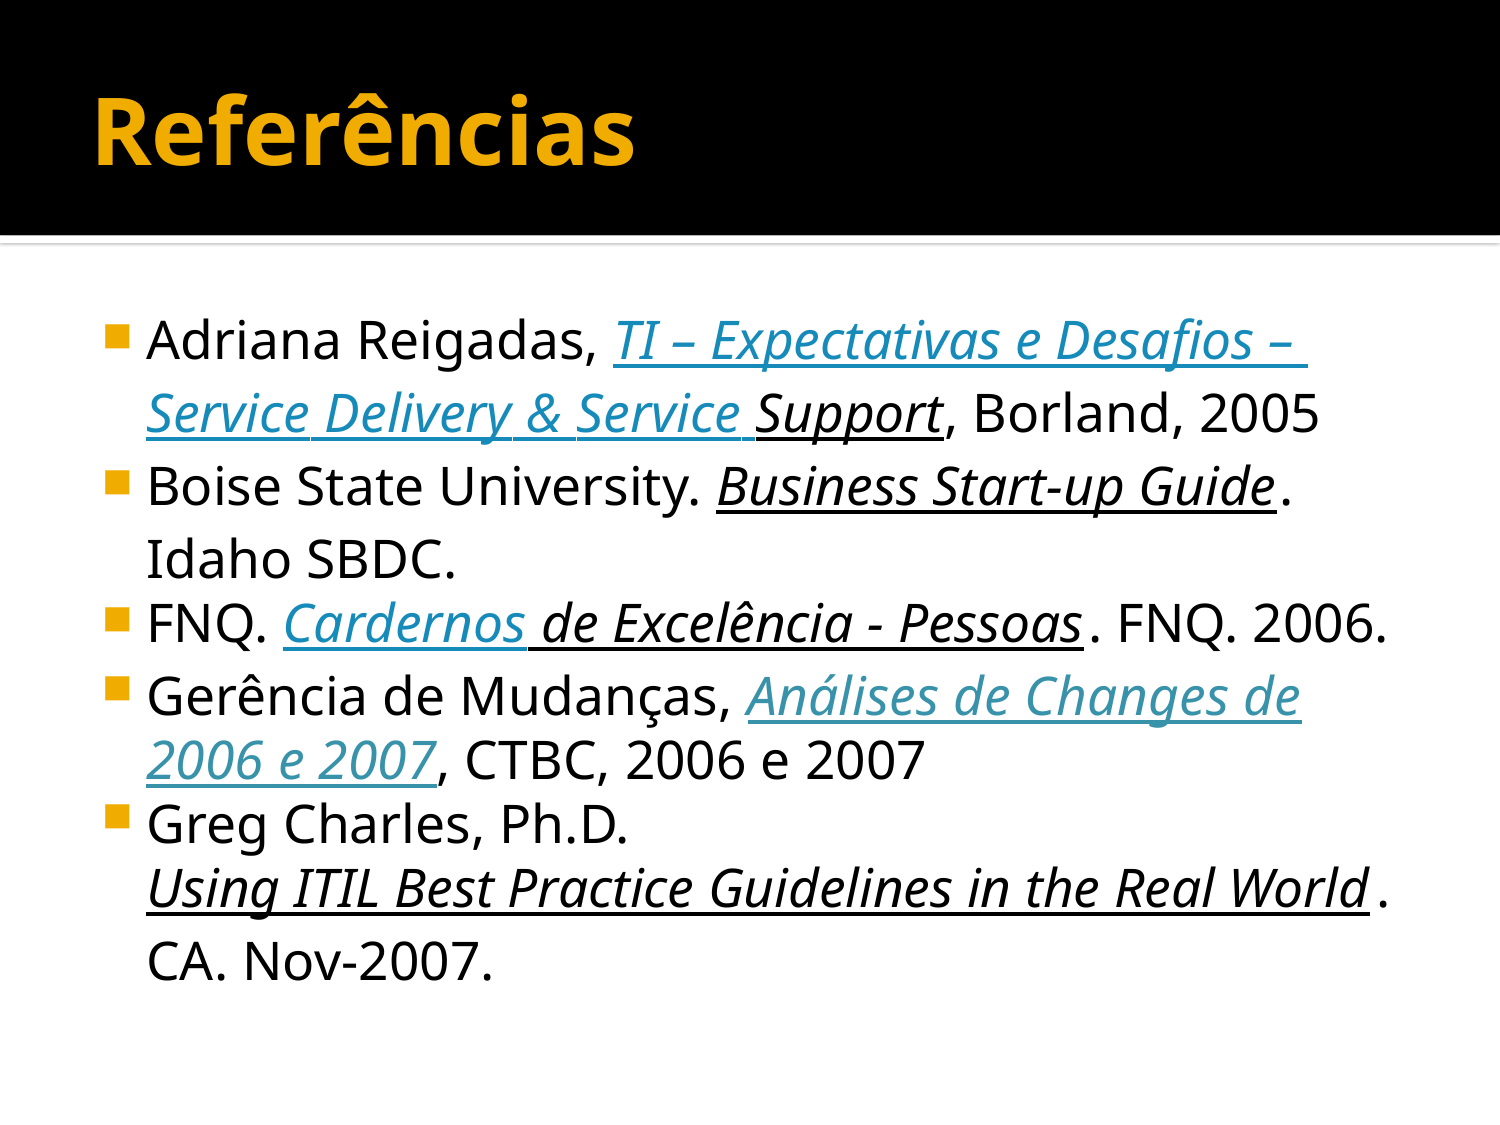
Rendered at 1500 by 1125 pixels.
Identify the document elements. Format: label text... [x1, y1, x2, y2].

title Referências [75, 25, 1425, 231]
list Adriana Reigadas, TI – Expectativas e Desafios – Service Delivery & Service Support, Borland, 2005 Boise State University. Business Start-up Guide. Idaho SBDC. FNQ. Cardernos de Excelência - Pessoas. FNQ. 2006. Gerência de Mudanças, Análises de Changes de 2006 e 2007, CTBC, 2006 e 2007 Greg Charles, Ph.D. Using ITIL Best Practice Guidelines in the Real World. CA. Nov-2007. [75, 291, 1425, 1050]
